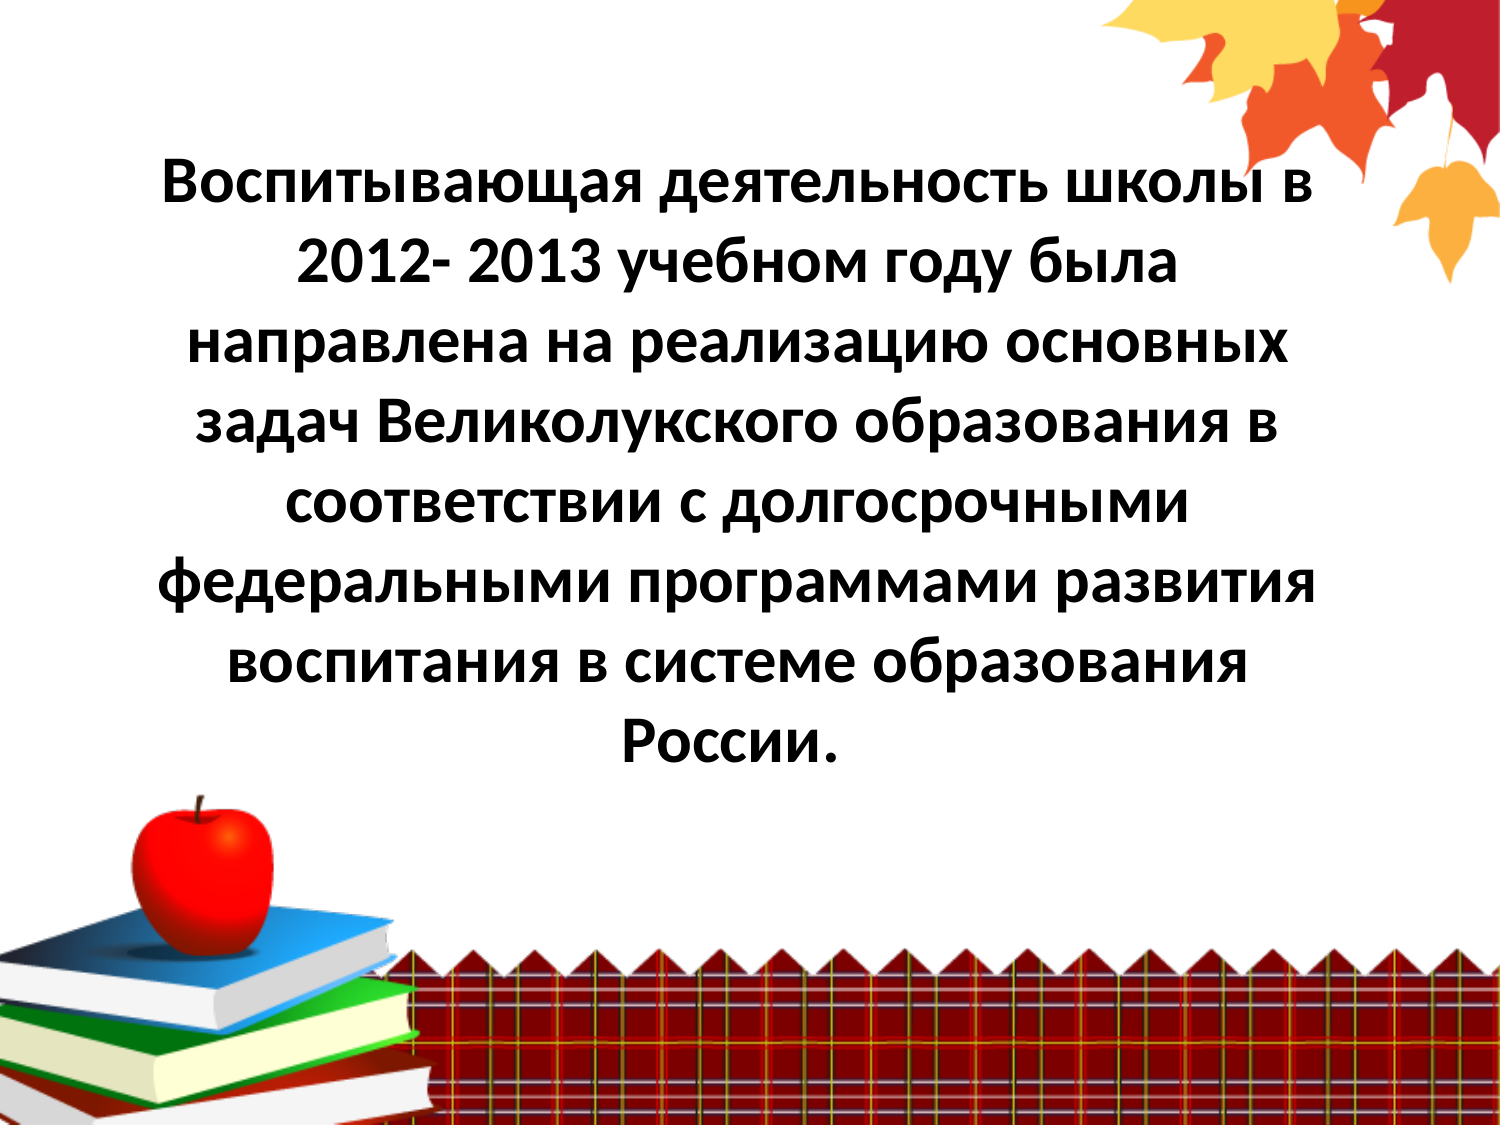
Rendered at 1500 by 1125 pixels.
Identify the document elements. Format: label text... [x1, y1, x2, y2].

text_box Воспитывающая деятельность школы в 2012- 2013 учебном году была направлена на реализацию основных задач Великолукского образования в соответствии с долгосрочными федеральными программами развития воспитания в системе образования России. [140, 128, 1336, 784]
picture [0, 0, 1500, 1125]
